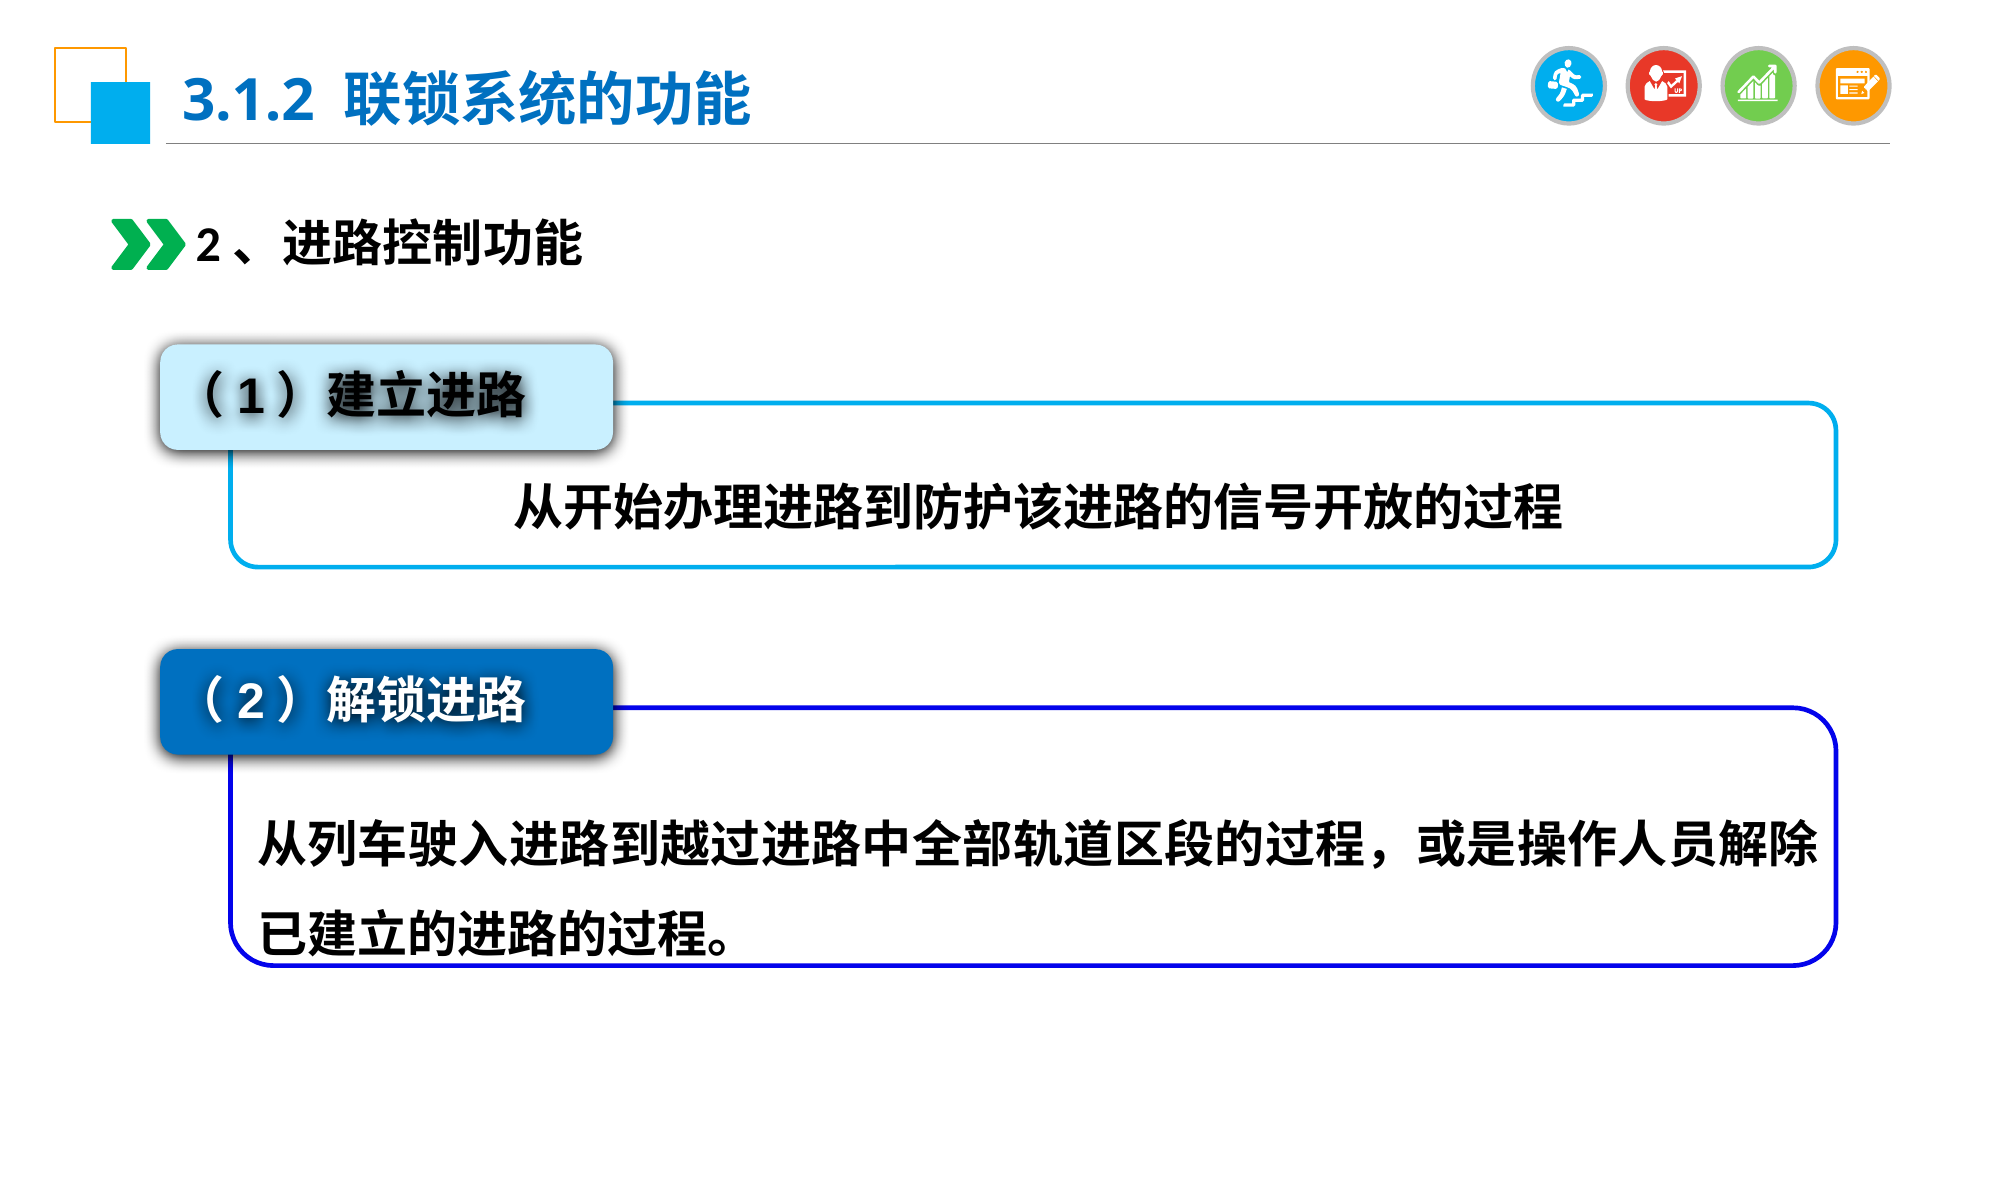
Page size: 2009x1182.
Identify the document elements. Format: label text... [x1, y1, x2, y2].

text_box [160, 648, 1837, 968]
text_box 3.1.2 联锁系统的功能 [161, 51, 773, 142]
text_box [160, 344, 1837, 568]
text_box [113, 203, 595, 280]
